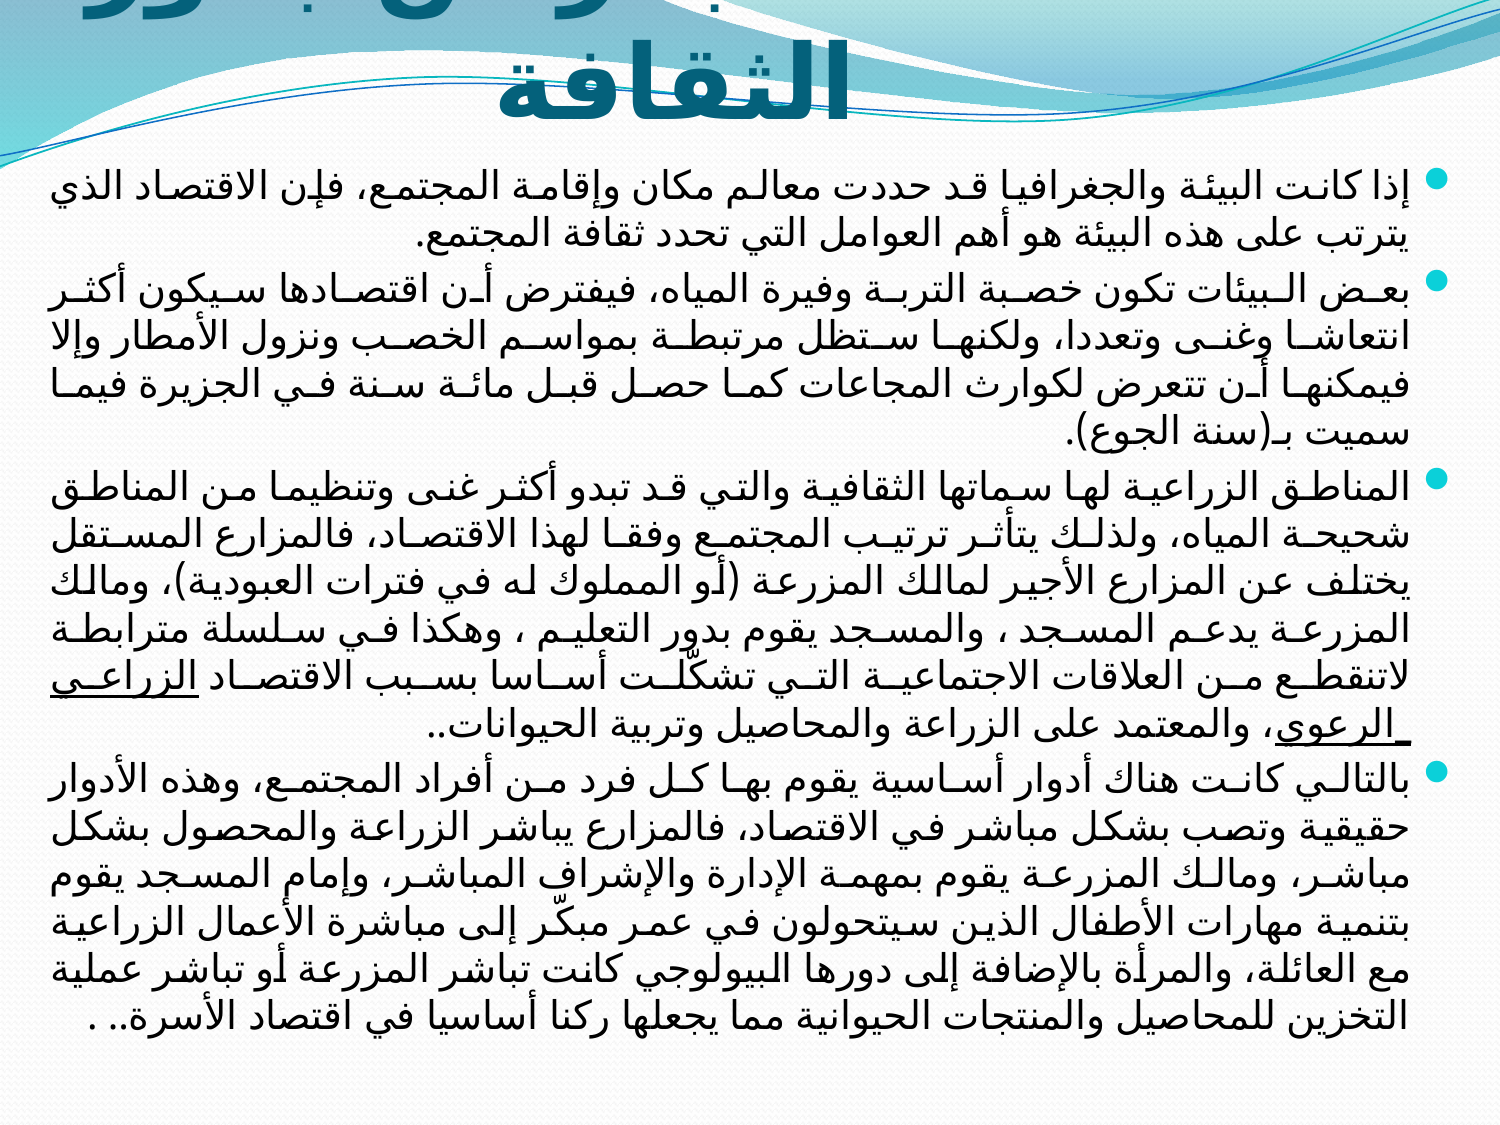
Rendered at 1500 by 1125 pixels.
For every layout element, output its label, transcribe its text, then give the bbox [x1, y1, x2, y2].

title الاقتصاد كجذر من جذور الثقافة [0, 0, 1350, 141]
list إذا كانت البيئة والجغرافيا قد حددت معالم مكان وإقامة المجتمع، فإن الاقتصاد الذي يترتب على هذه البيئة هو أهم العوامل التي تحدد ثقافة المجتمع. بعض البيئات تكون خصبة التربة وفيرة المياه، فيفترض أن اقتصادها سيكون أكثر انتعاشا وغنى وتعددا، ولكنها ستظل مرتبطة بمواسم الخصب ونزول الأمطار وإلا فيمكنها أن تتعرض لكوارث المجاعات كما حصل قبل مائة سنة في الجزيرة فيما سميت بـ(سنة الجوع). المناطق الزراعية لها سماتها الثقافية والتي قد تبدو أكثر غنى وتنظيما من المناطق شحيحة المياه، ولذلك يتأثر ترتيب المجتمع وفقا لهذا الاقتصاد، فالمزارع المستقل يختلف عن المزارع الأجير لمالك المزرعة (أو المملوك له في فترات العبودية)، ومالك المزرعة يدعم المسجد ، والمسجد يقوم بدور التعليم ، وهكذا في سلسلة مترابطة لاتنقطع من العلاقات الاجتماعية التي تشكّلت أساسا بسبب الاقتصاد الزراعي _الرعوي، والمعتمد على الزراعة والمحاصيل وتربية الحيوانات.. بالتالي كانت هناك أدوار أساسية يقوم بها كل فرد من أفراد المجتمع، وهذه الأدوار حقيقية وتصب بشكل مباشر في الاقتصاد، فالمزارع يباشر الزراعة والمحصول بشكل مباشر، ومالك المزرعة يقوم بمهمة الإدارة والإشراف المباشر، وإمام المسجد يقوم بتنمية مهارات الأطفال الذين سيتحولون في عمر مبكّر إلى مباشرة الأعمال الزراعية مع العائلة، والمرأة بالإضافة إلى دورها البيولوجي كانت تباشر المزرعة أو تباشر عملية التخزين للمحاصيل والمنتجات الحيوانية مما يجعلها ركنا أساسيا في اقتصاد الأسرة.. . [35, 152, 1465, 1102]
